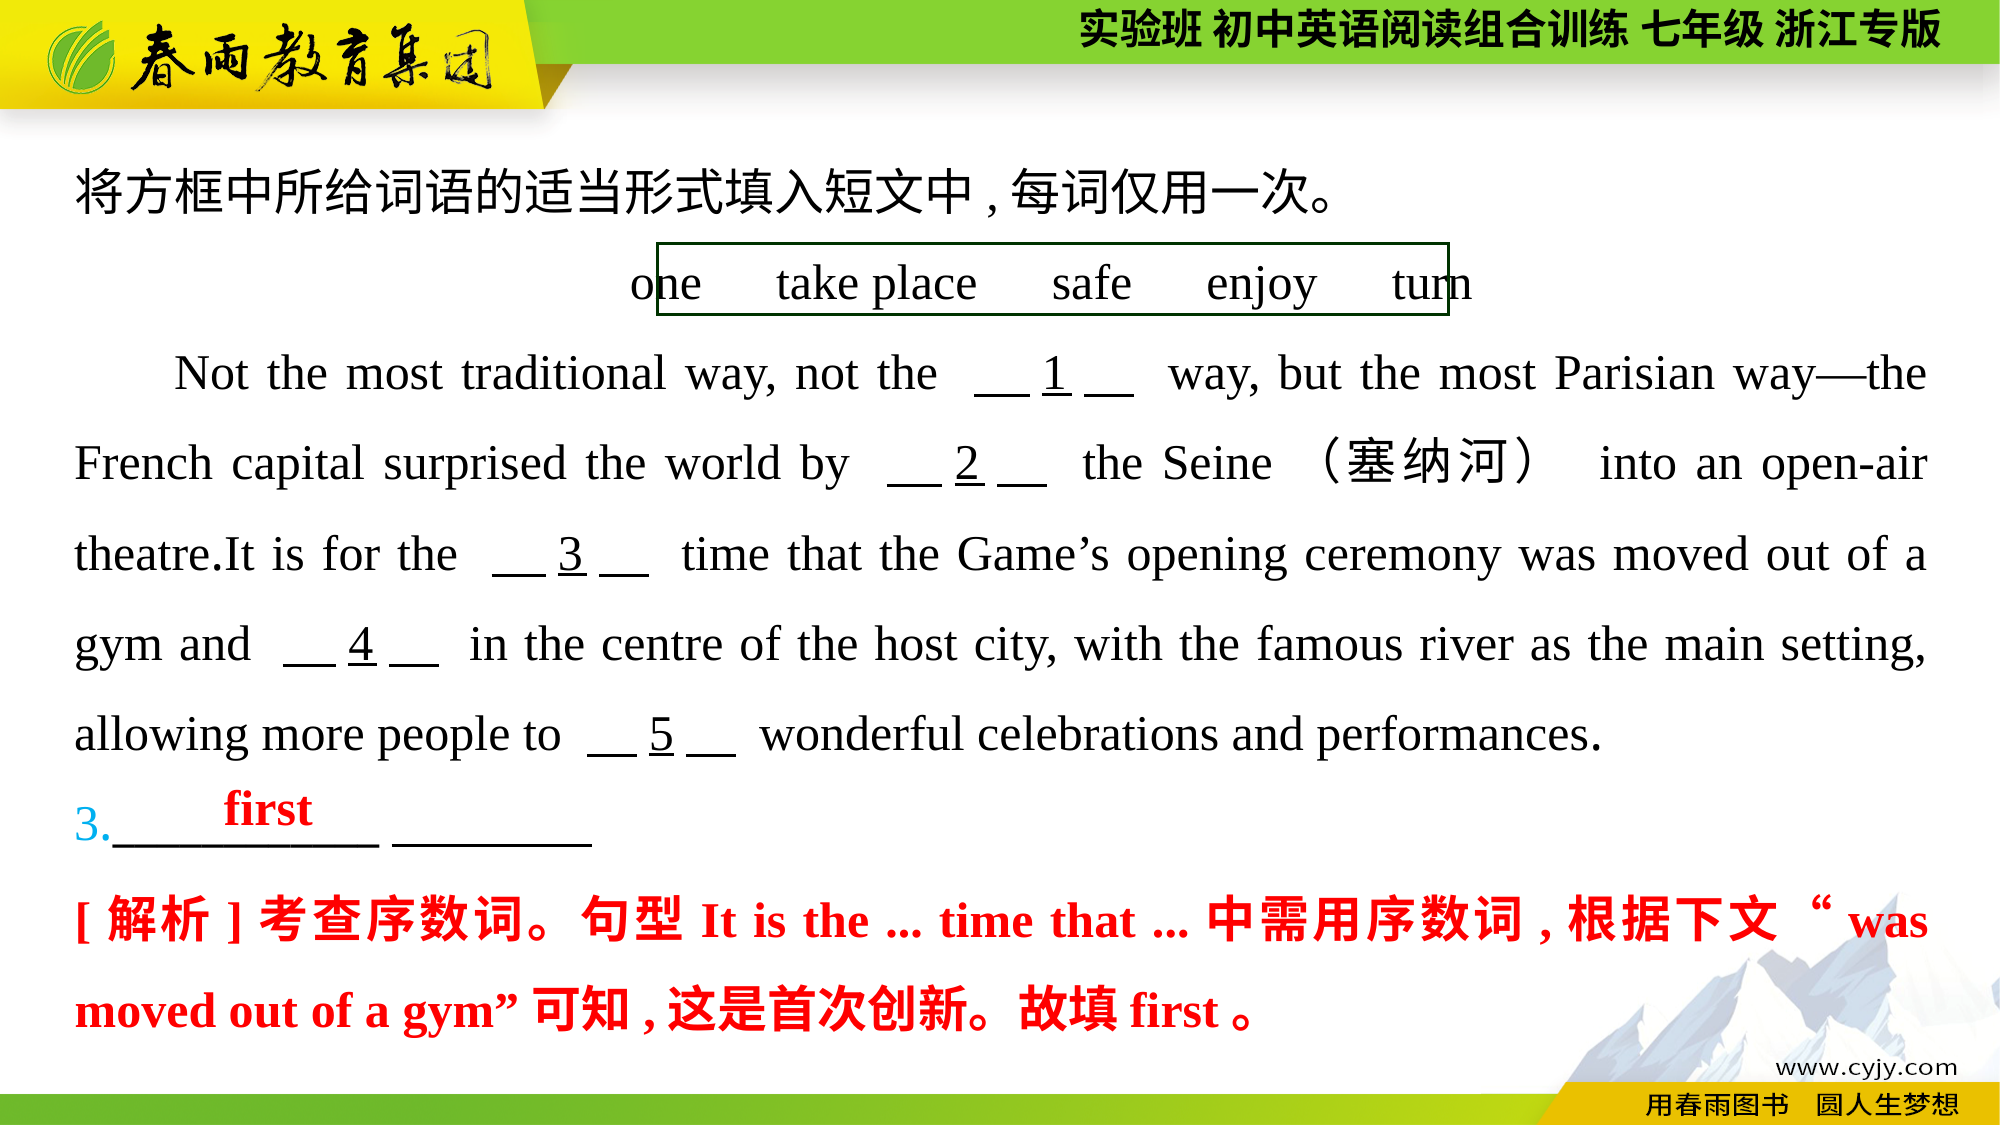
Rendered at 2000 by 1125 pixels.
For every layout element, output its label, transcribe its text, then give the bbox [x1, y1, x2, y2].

text_box [解析]考查序数词。句型It is the ... time that ...中需用序数词,根据下文“was moved out of a gym”可知,这是首次创新。故填first。 [59, 849, 1944, 1045]
list 将方框中所给词语的适当形式填入短文中,每词仅用一次。 one take place safe enjoy turn Not the most traditional way, not the 1 way, but the most Parisian way—the French capital surprised the world by 2 the Seine（塞纳河） into an open-air theatre.It is for the 3 time that the Game’s opening ceremony was moved out of a gym and 4 in the centre of the host city, with the famous river as the main setting, allowing more people to 5 wonderful celebrations and performances. 3.____________ [59, 122, 1944, 849]
text_box [657, 243, 1449, 315]
picture [0, 0, 2000, 1125]
text_box first [208, 767, 328, 843]
